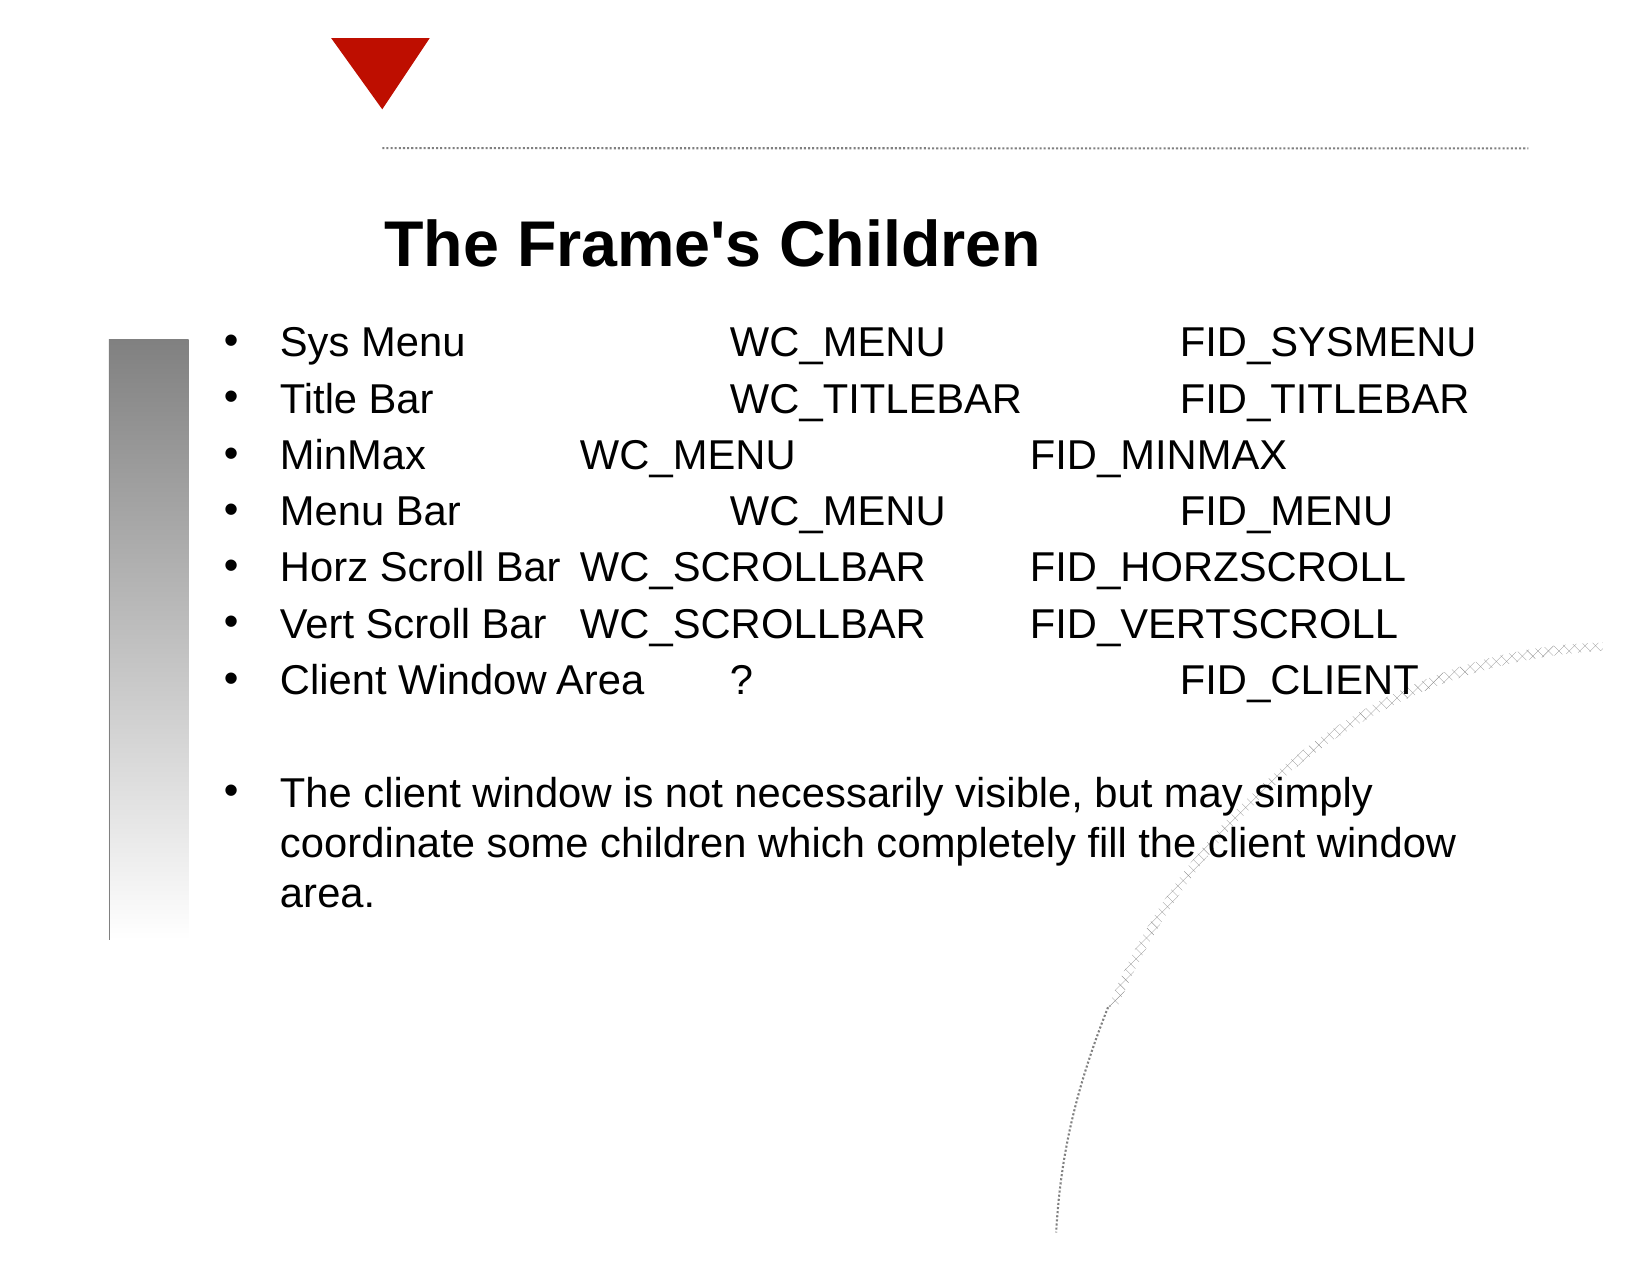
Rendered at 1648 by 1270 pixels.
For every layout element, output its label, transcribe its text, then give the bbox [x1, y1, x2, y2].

text_box Sys Menu WC_MENU FID_SYSMENU Title Bar WC_TITLEBAR FID_TITLEBAR MinMax WC_MENU FID_MINMAX Menu Bar WC_MENU FID_MENU Horz Scroll Bar WC_SCROLLBAR FID_HORZSCROLL Vert Scroll Bar WC_SCROLLBAR FID_VERTSCROLL Client Window Area ? FID_CLIENT The client window is not necessarily visible, but may simply coordinate some children which completely fill the client window area. [223, 315, 1531, 916]
text_box The Frame's Children [384, 202, 1538, 280]
